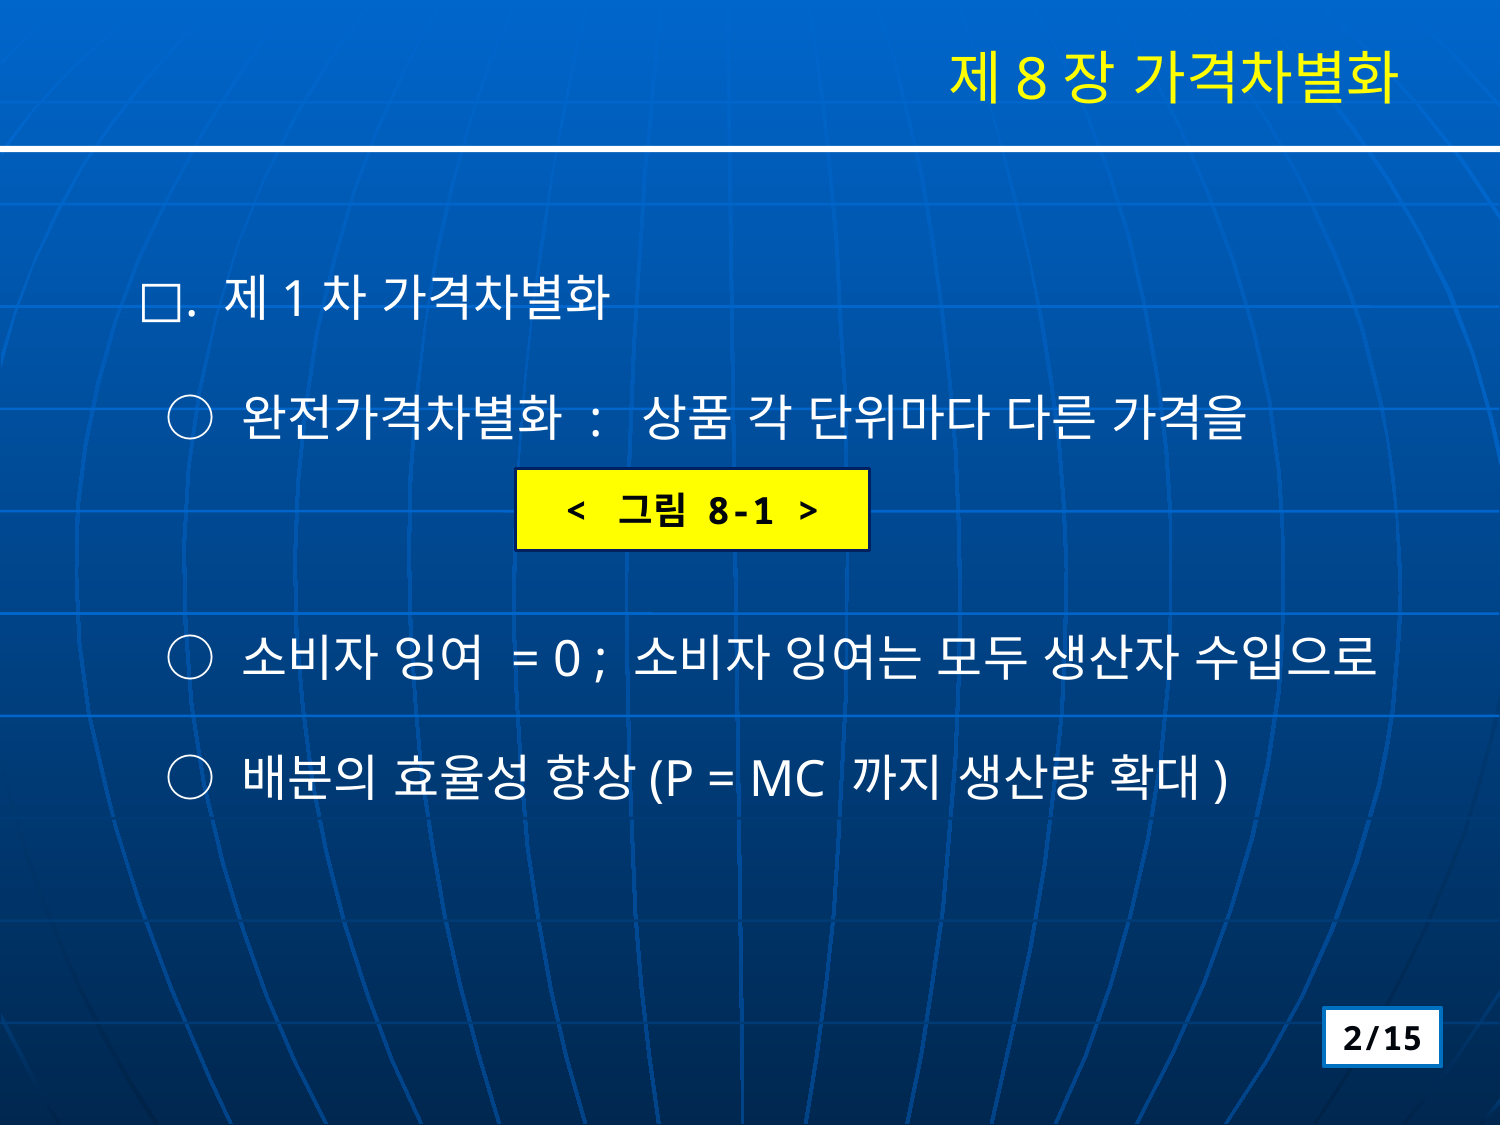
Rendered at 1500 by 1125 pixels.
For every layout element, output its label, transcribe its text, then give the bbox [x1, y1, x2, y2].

text_box □. 제1차 가격차별화 ○ 완전가격차별화 : 상품 각 단위마다 다른 가격을 ○ 소비자 잉여 = 0 ; 소비자 잉여는 모두 생산자 수입으로 ○ 배분의 효율성 향상(P = MC 까지 생산량 확대) [122, 199, 1395, 814]
text_box 제8장 가격차별화 [933, 34, 1416, 119]
text_box 2/15 [1322, 1006, 1443, 1068]
text_box < 그림 8-1 > [513, 467, 871, 553]
